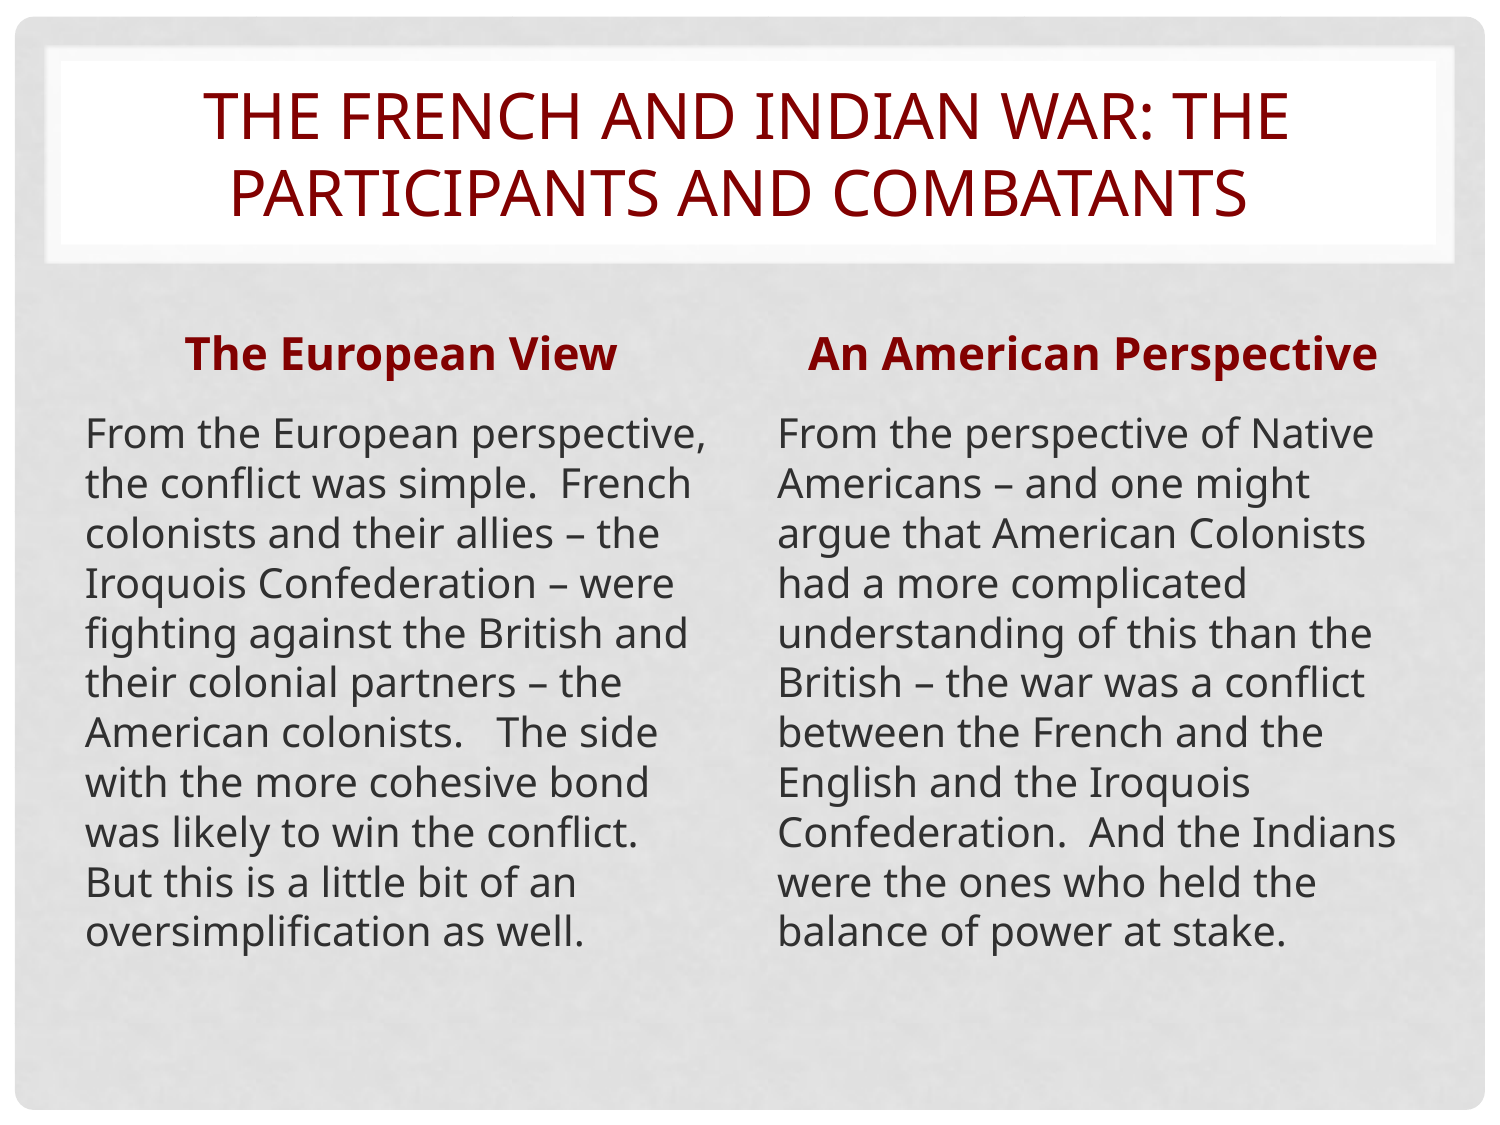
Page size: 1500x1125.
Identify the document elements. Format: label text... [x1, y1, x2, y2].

list An American Perspective [761, 282, 1425, 388]
list From the perspective of Native Americans – and one might argue that American Colonists had a more complicated understanding of this than the British – the war was a conflict between the French and the English and the Iroquois Confederation. And the Indians were the ones who held the balance of power at stake. [761, 399, 1425, 1005]
list From the European perspective, the conflict was simple. French colonists and their allies – the Iroquois Confederation – were fighting against the British and their colonial partners – the American colonists. The side with the more cohesive bond was likely to win the conflict. But this is a little bit of an oversimplification as well. [69, 399, 733, 1005]
title The French and Indian War: The Participants and Combatants [69, 66, 1425, 238]
list The European View [69, 282, 733, 388]
